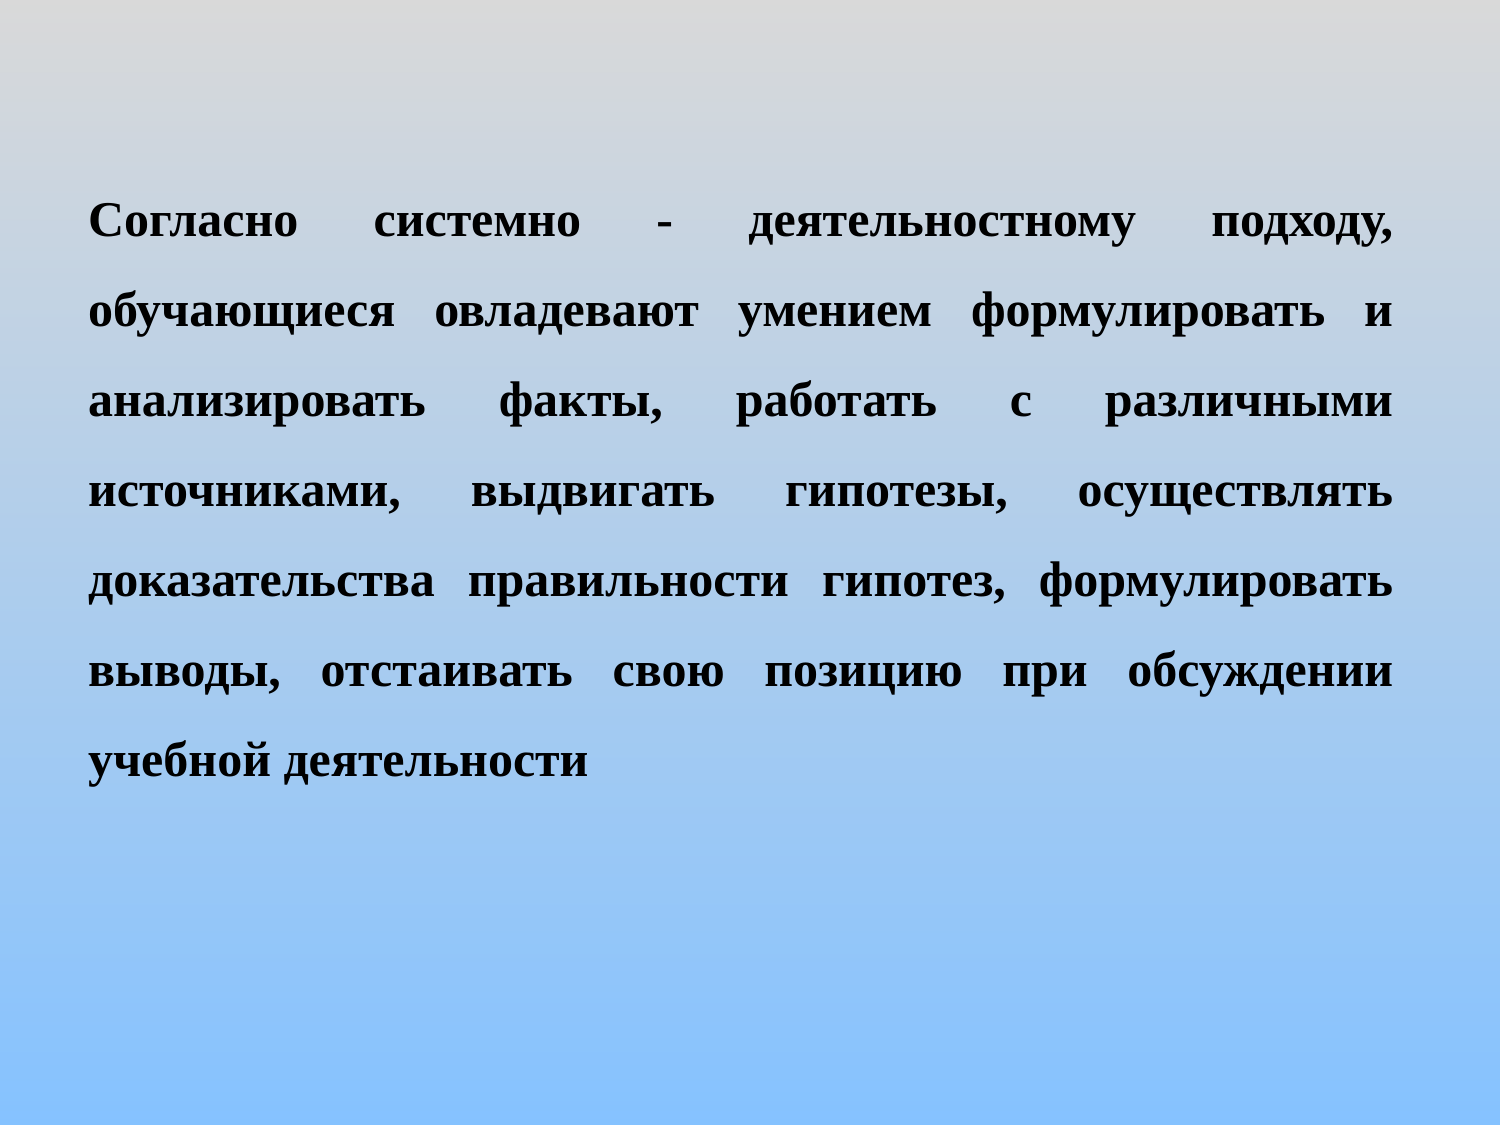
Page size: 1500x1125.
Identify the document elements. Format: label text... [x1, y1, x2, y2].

text_box Согласно системно - деятельностному подходу, обучающиеся овладевают умением формулировать и анализировать факты, работать с различными источниками, выдвигать гипотезы, осуществлять доказательства правильности гипотез, формулировать выводы, отстаивать свою позицию при обсуждении учебной деятельности [73, 148, 1409, 794]
